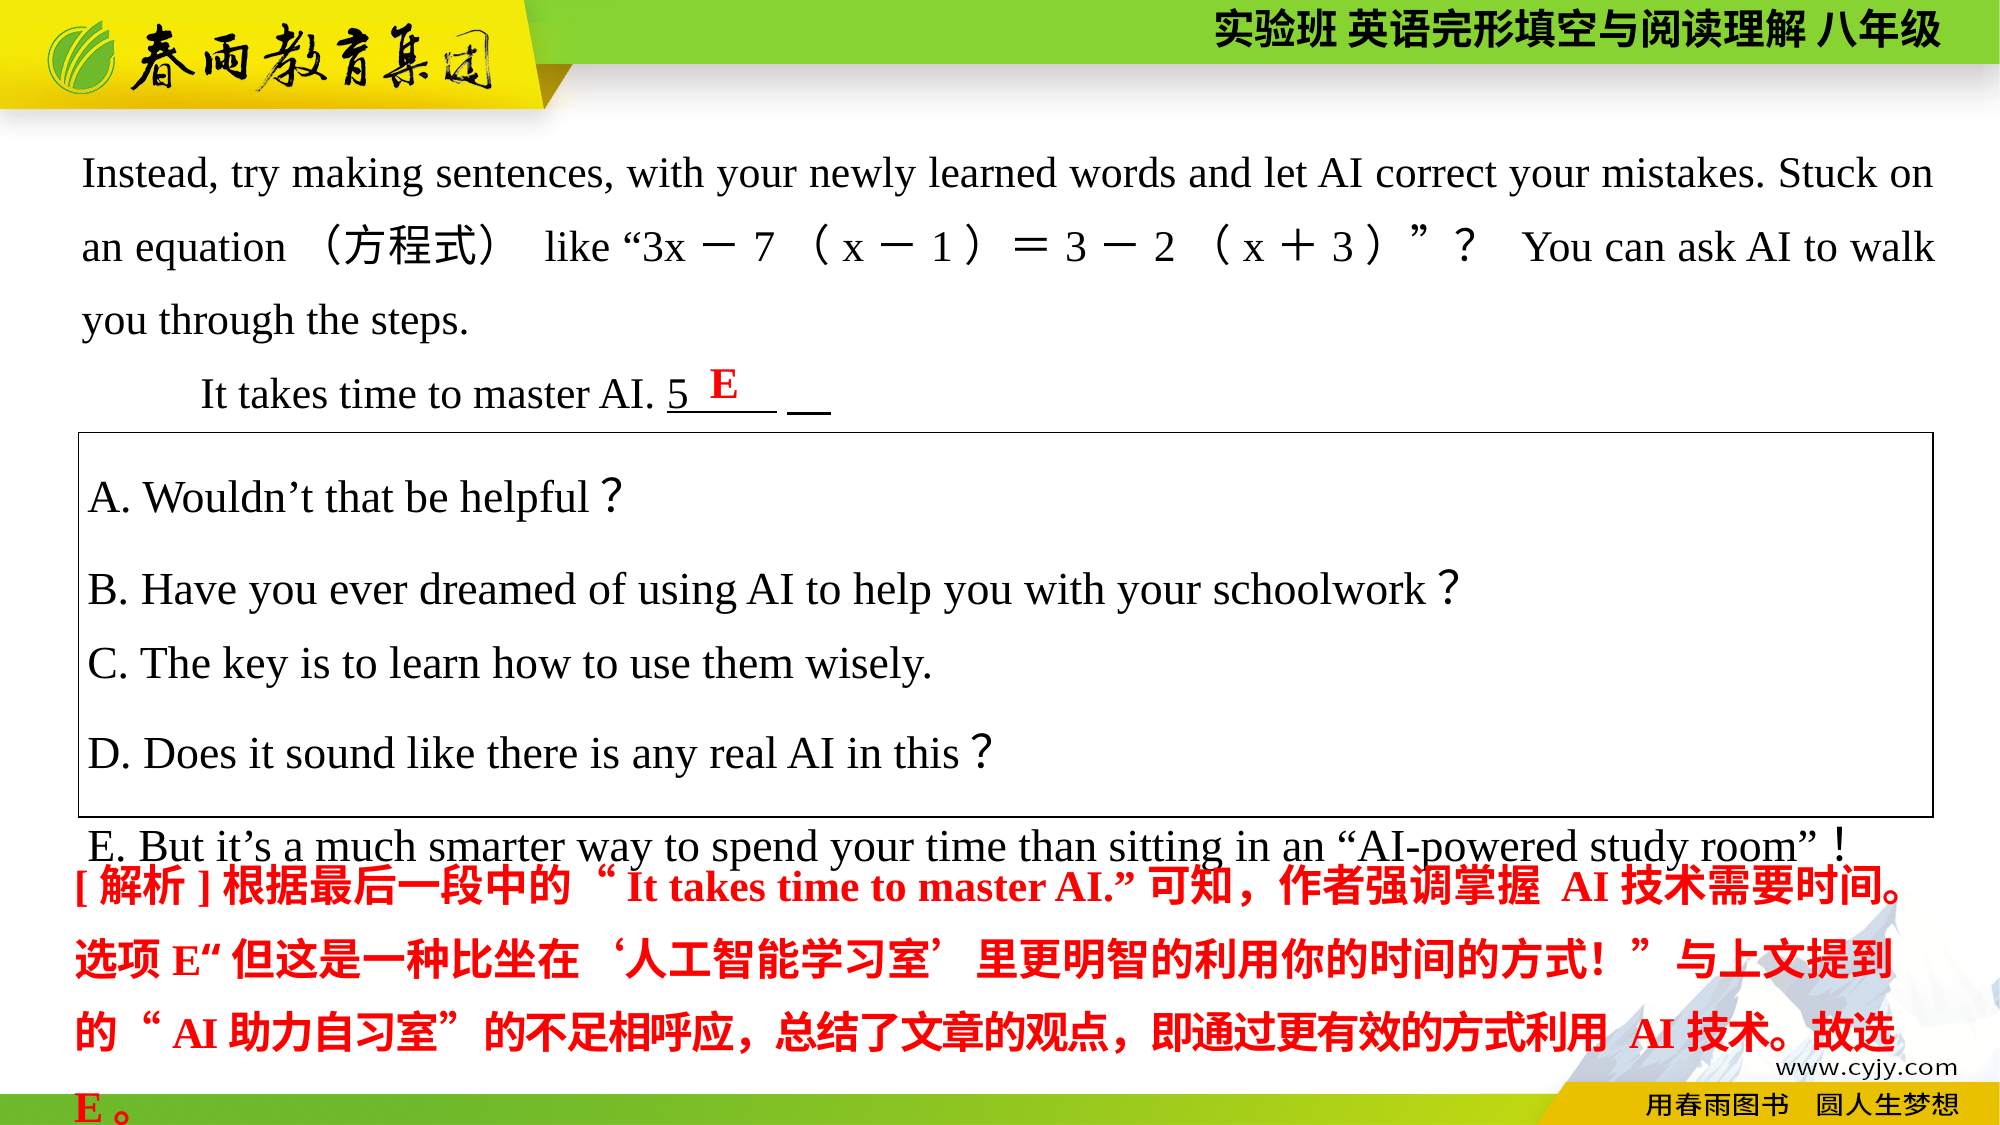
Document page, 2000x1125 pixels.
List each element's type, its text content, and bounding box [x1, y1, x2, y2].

list Instead, try making sentences, with your newly learned words and let AI correct your mistakes. Stuck on an equation（方程式） like “3x－7（x－1）＝3－2（x＋3）”？ You can ask AI to walk you through the steps. It takes time to master AI. 5 . [66, 115, 1951, 419]
text_box E [695, 347, 754, 416]
picture [0, 0, 2000, 1125]
table_header A. Wouldn’t that be helpful？ B. Have you ever dreamed of using AI to help you with your schoolwork？ C. The key is to learn how to use them wisely. D. Does it sound like there is any real AI in this？ E. But it’s a much smarter way to spend your time than sitting in an “AI-powered study room”！ [79, 433, 1932, 816]
text_box [解析]根据最后一段中的“It takes time to master AI.”可知，作者强调掌握 AI技术需要时间。选项E“但这是一种比坐在‘人工智能学习室’里更明智的利用你的时间的方式！”与上文提到的“AI助力自习室”的不足相呼应，总结了文章的观点，即通过更有效的方式利用 AI技术。故选E。 [59, 829, 1944, 1125]
